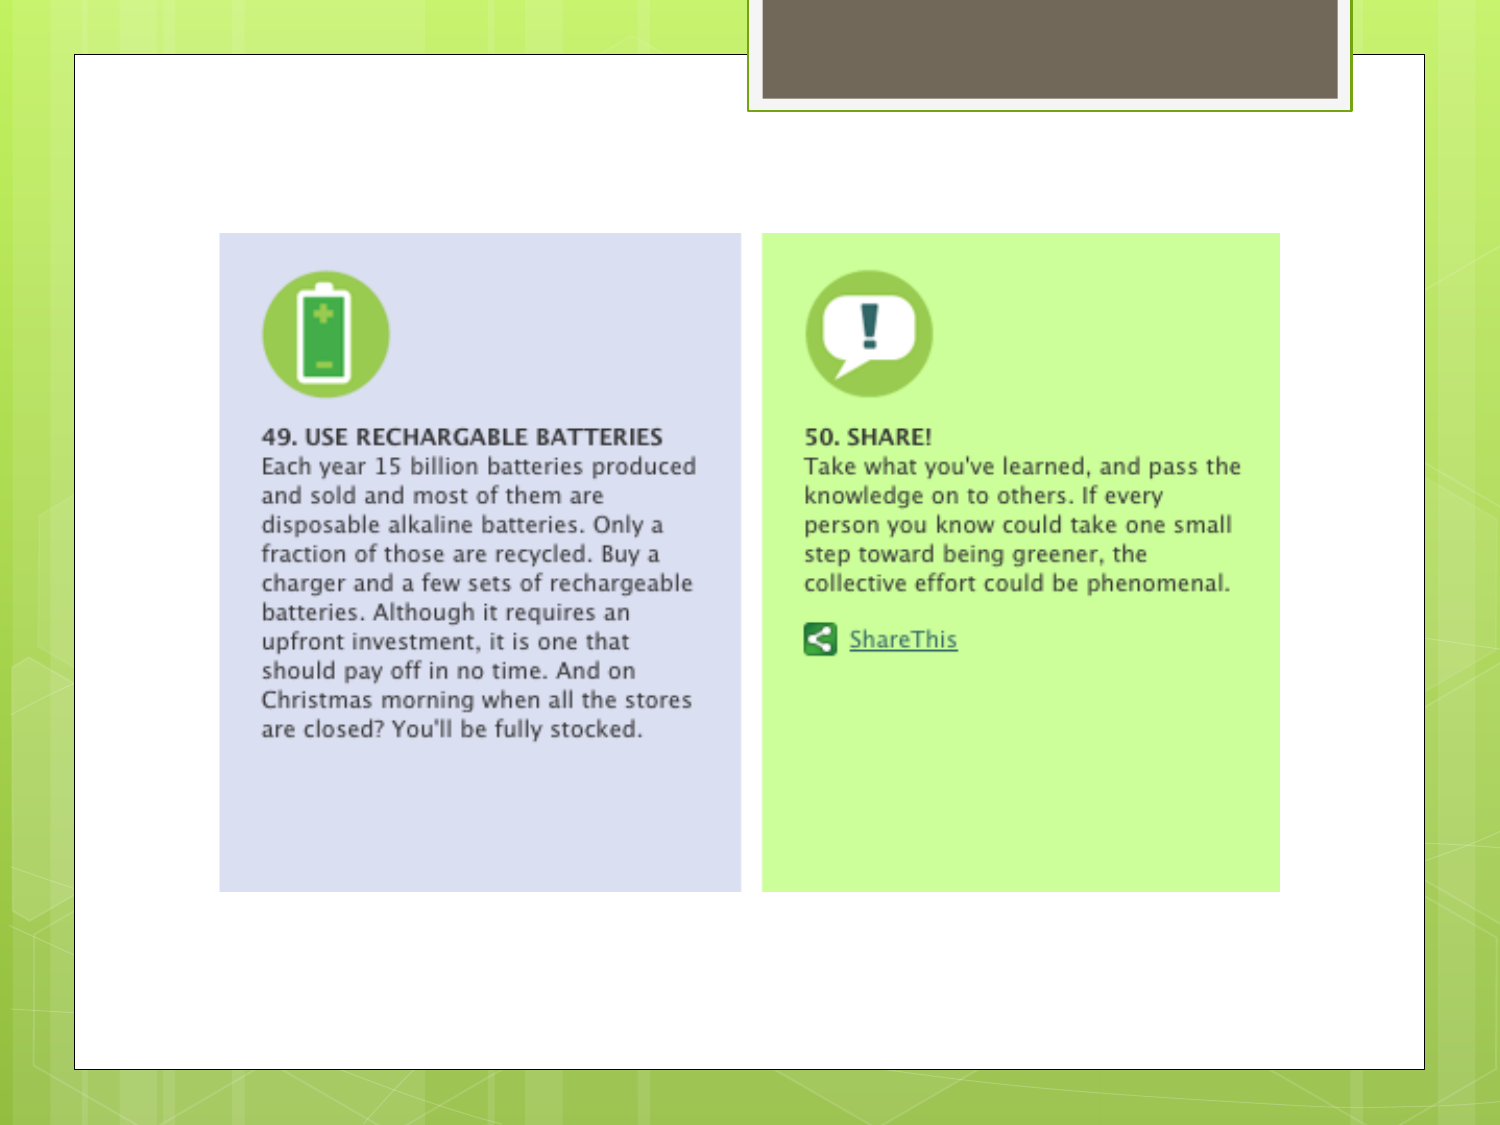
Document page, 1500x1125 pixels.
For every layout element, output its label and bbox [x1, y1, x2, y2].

picture [218, 233, 1280, 892]
